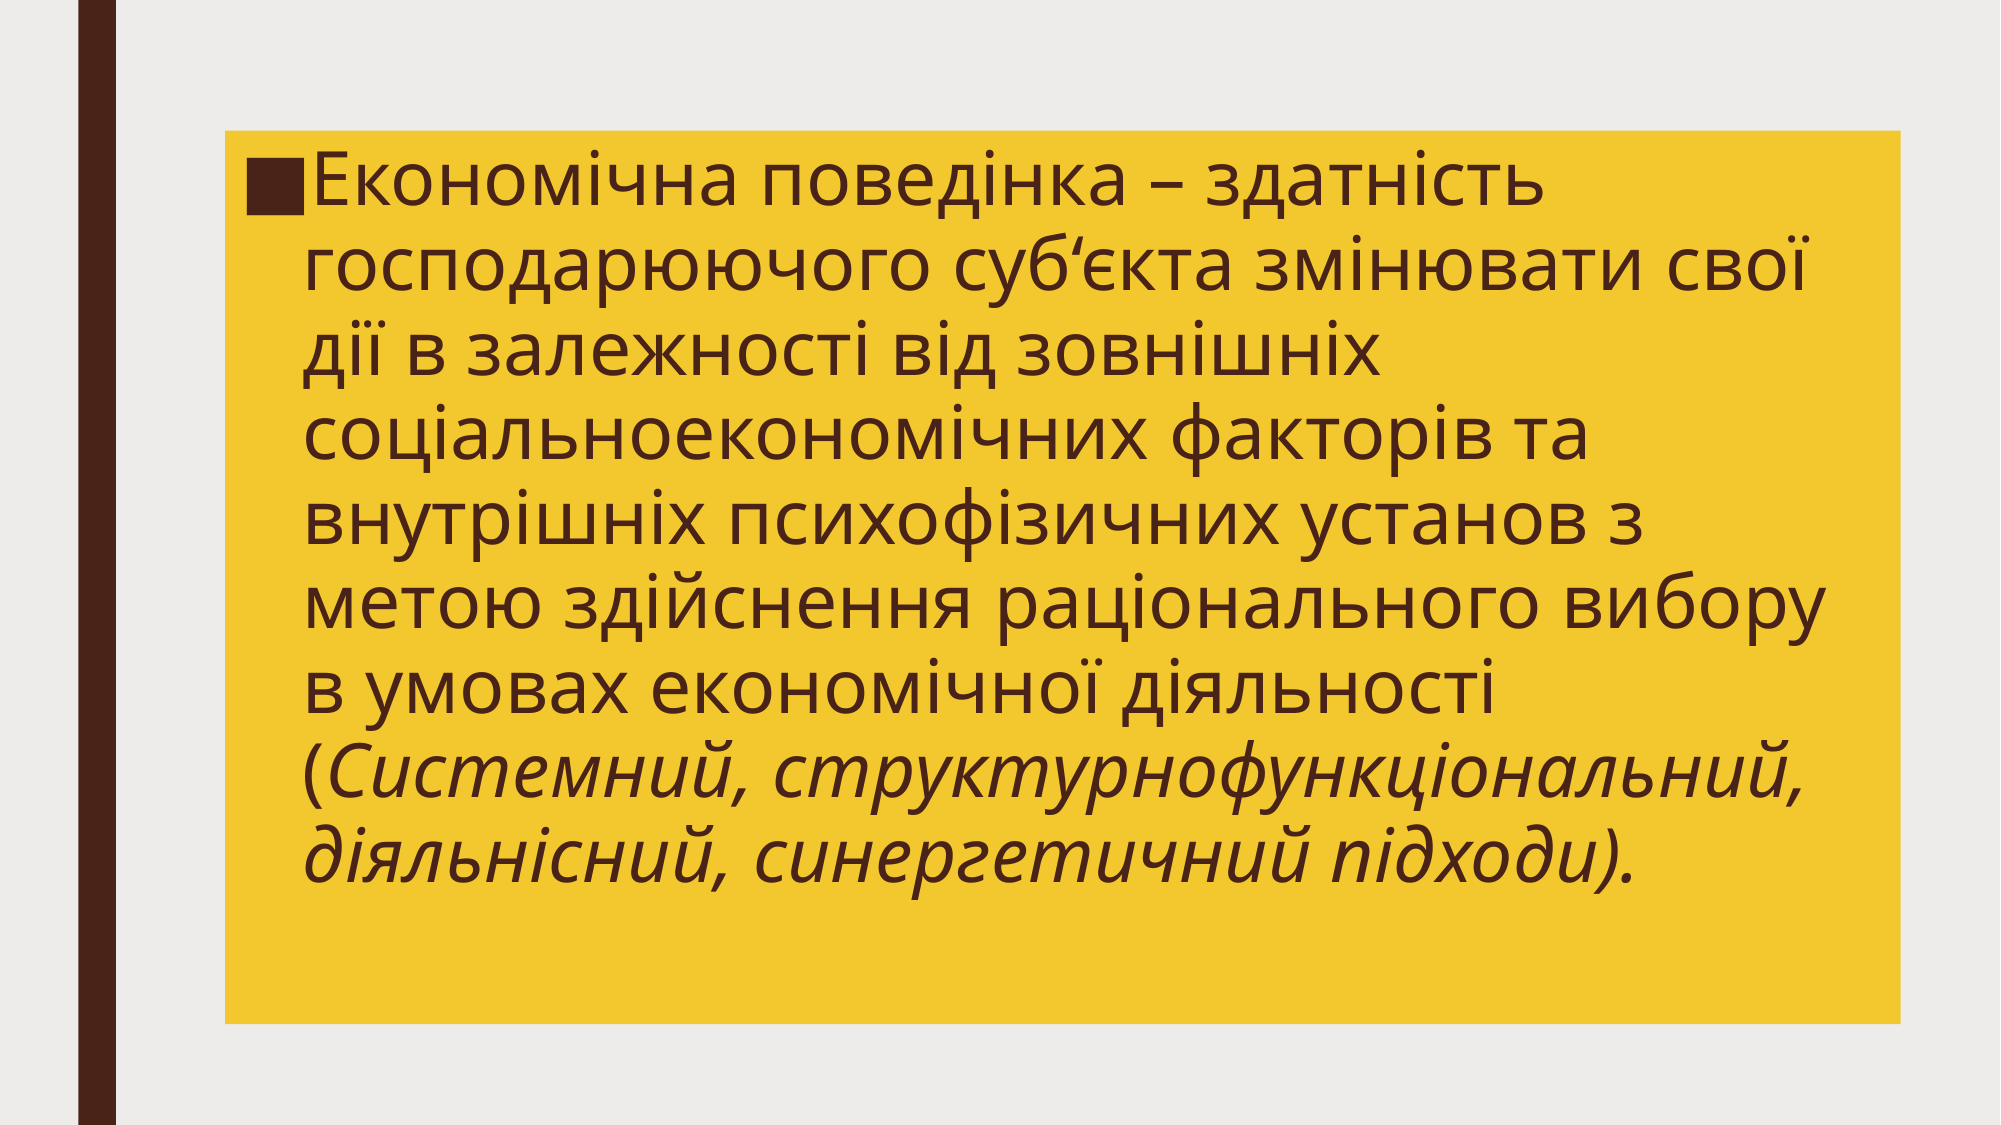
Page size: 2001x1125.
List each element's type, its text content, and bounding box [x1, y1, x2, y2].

list Економічна поведінка – здатність господарюючого суб‘єкта змінювати свої дії в залежності від зовнішніх соціальноекономічних факторів та внутрішніх психофізичних установ з метою здійснення раціонального вибору в умовах економічної діяльності (Системний, структурнофункціональний, діяльнісний, синергетичний підходи). [225, 130, 1901, 1025]
